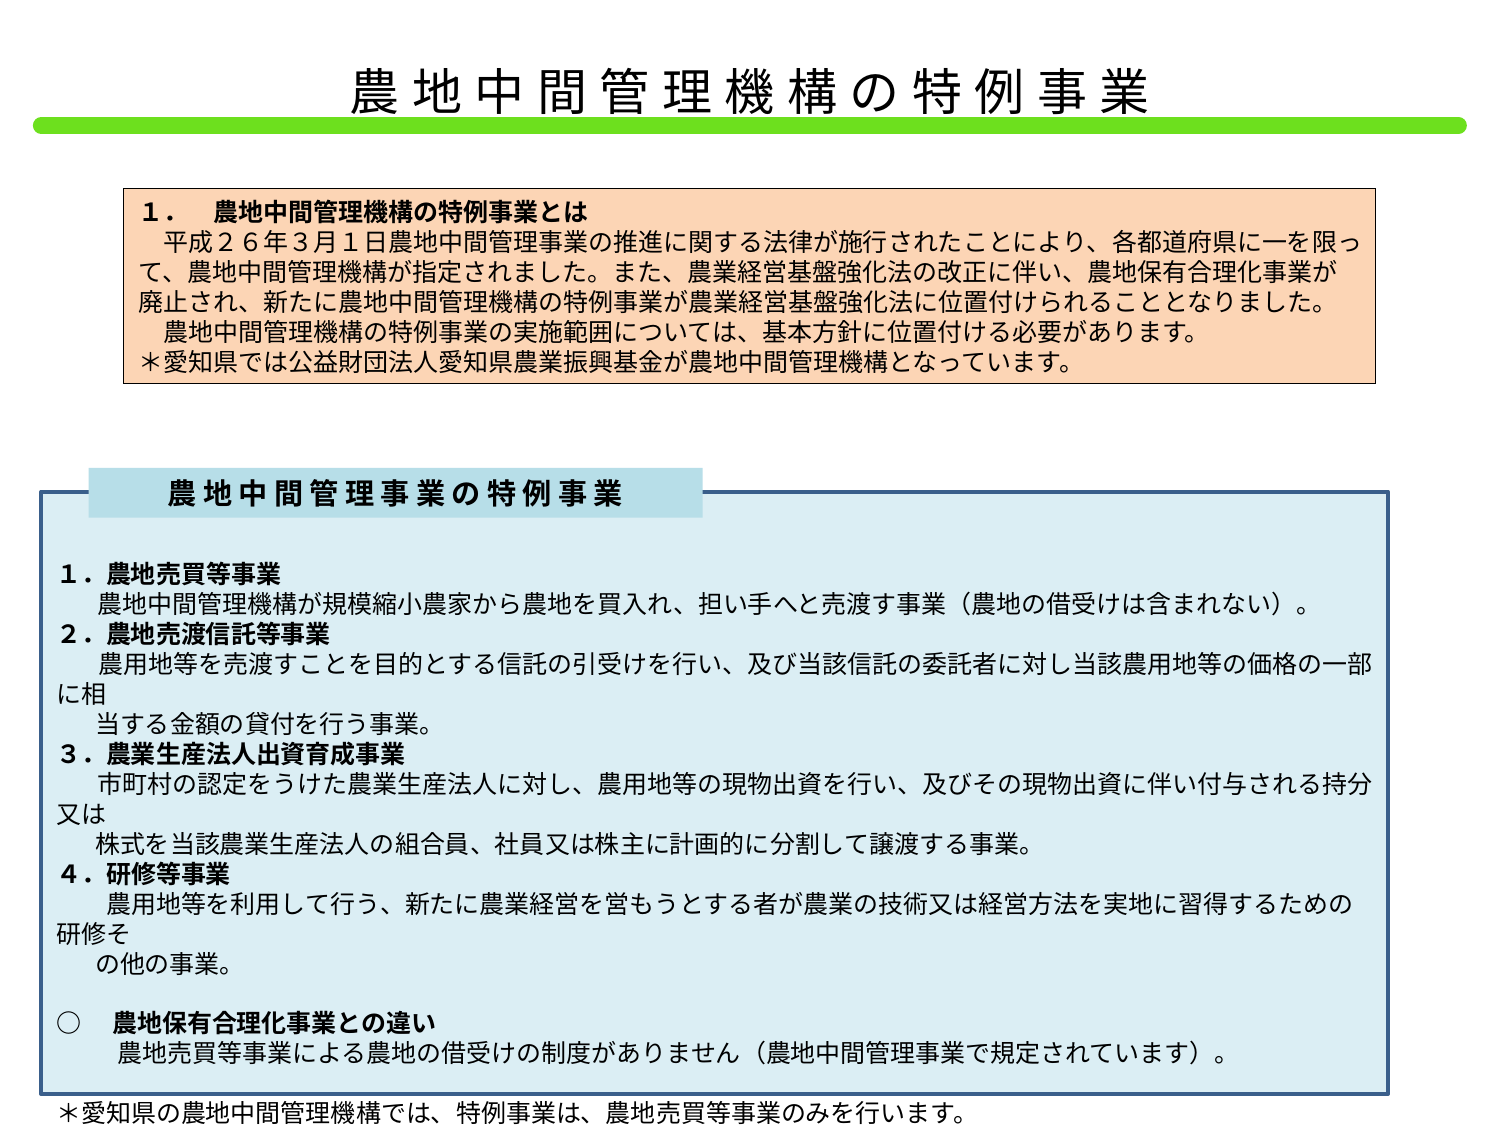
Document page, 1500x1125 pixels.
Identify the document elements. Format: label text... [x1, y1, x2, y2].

text_box 農地中間管理事業の特例事業 [88, 467, 703, 518]
text_box 農地中間管理機構の特例事業 [265, 53, 1235, 124]
text_box １． 農地中間管理機構の特例事業とは 平成２６年３月１日農地中間管理事業の推進に関する法律が施行されたことにより、各都道府県に一を限って、農地中間管理機構が指定されました。また、農業経営基盤強化法の改正に伴い、農地保有合理化事業が廃止され、新たに農地中間管理機構の特例事業が農業経営基盤強化法に位置付けられることとなりました。 農地中間管理機構の特例事業の実施範囲については、基本方針に位置付ける必要があります。 ＊愛知県では公益財団法人愛知県農業振興基金が農地中間管理機構となっています。 [123, 188, 1376, 384]
text_box １．農地売買等事業 農地中間管理機構が規模縮小農家から農地を買入れ、担い手へと売渡す事業（農地の借受けは含まれない）。 ２．農地売渡信託等事業 農用地等を売渡すことを目的とする信託の引受けを行い、及び当該信託の委託者に対し当該農用地等の価格の一部に相 当する金額の貸付を行う事業。 ３．農業生産法人出資育成事業 市町村の認定をうけた農業生産法人に対し、農用地等の現物出資を行い、及びその現物出資に伴い付与される持分又は 株式を当該農業生産法人の組合員、社員又は株主に計画的に分割して譲渡する事業。 ４．研修等事業 農用地等を利用して行う、新たに農業経営を営もうとする者が農業の技術又は経営方法を実地に習得するための研修そ の他の事業。 ○ 農地保有合理化事業との違い 農地売買等事業による農地の借受けの制度がありません（農地中間管理事業で規定されています）。 ＊愛知県の農地中間管理機構では、特例事業は、農地売買等事業のみを行います。 [39, 490, 1390, 1096]
